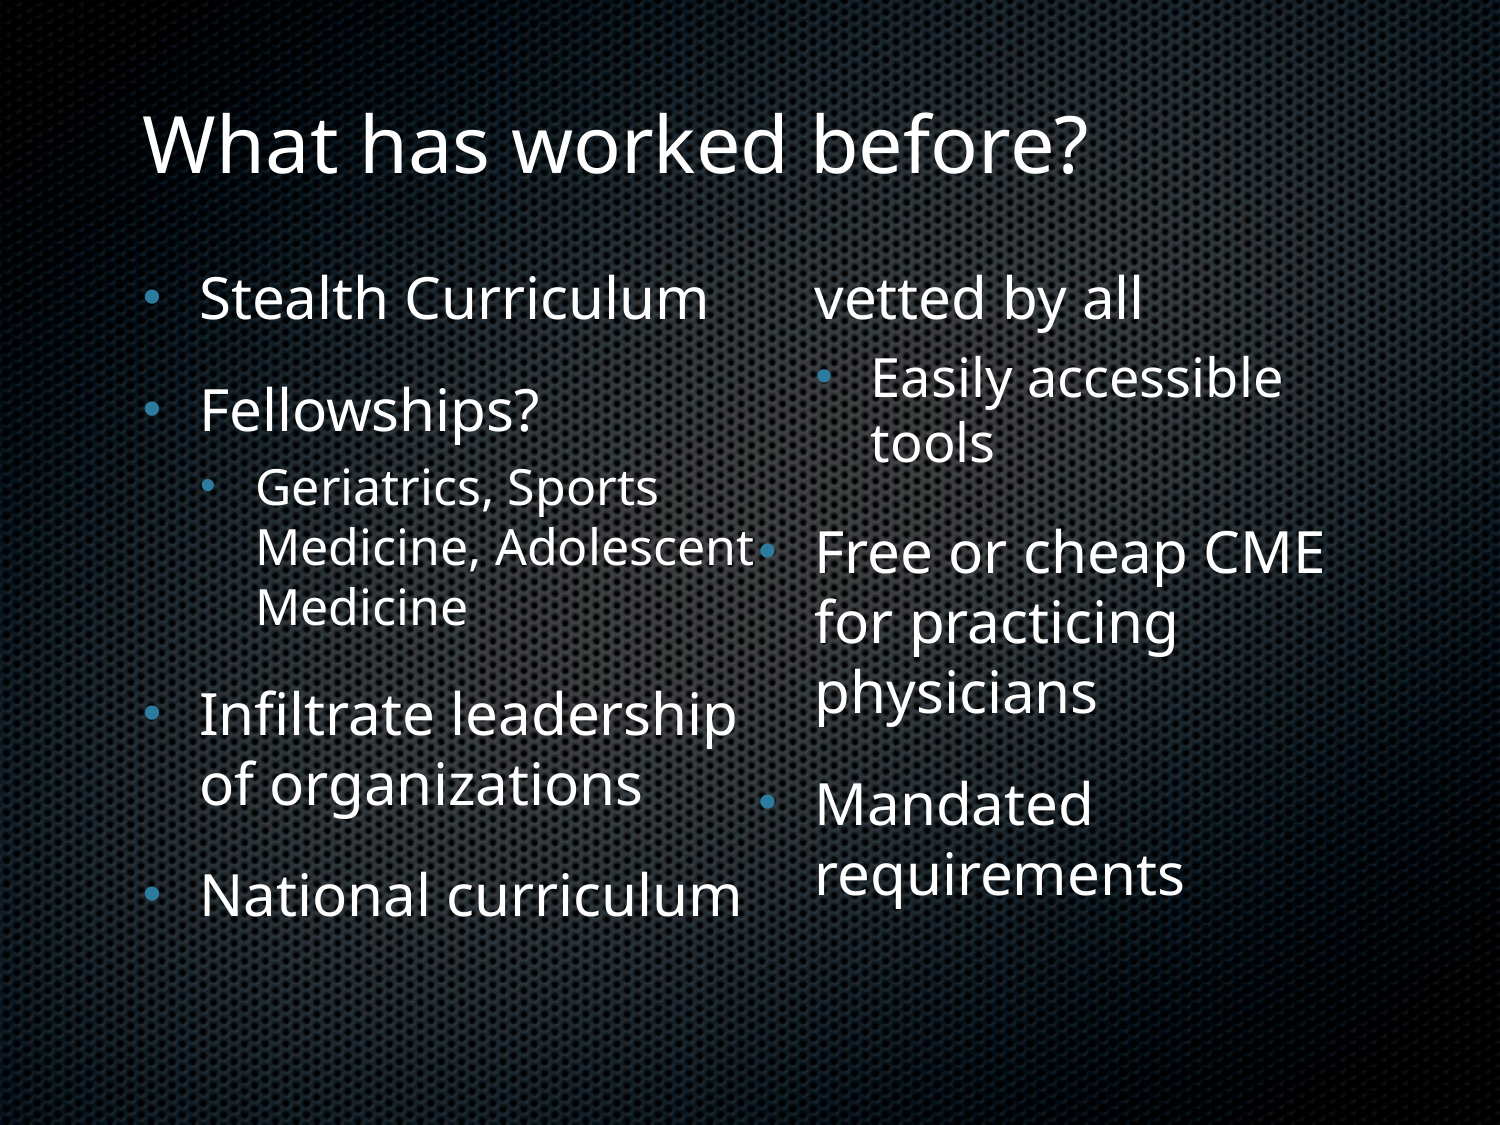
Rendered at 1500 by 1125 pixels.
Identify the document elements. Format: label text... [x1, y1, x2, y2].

title What has worked before? [127, 48, 1373, 237]
picture [0, 0, 1500, 1125]
list Stealth Curriculum Fellowships? Geriatrics, Sports Medicine, Adolescent Medicine Infiltrate leadership of organizations National curriculum vetted by all Easily accessible tools Free or cheap CME for practicing physicians Mandated requirements [127, 253, 1390, 947]
